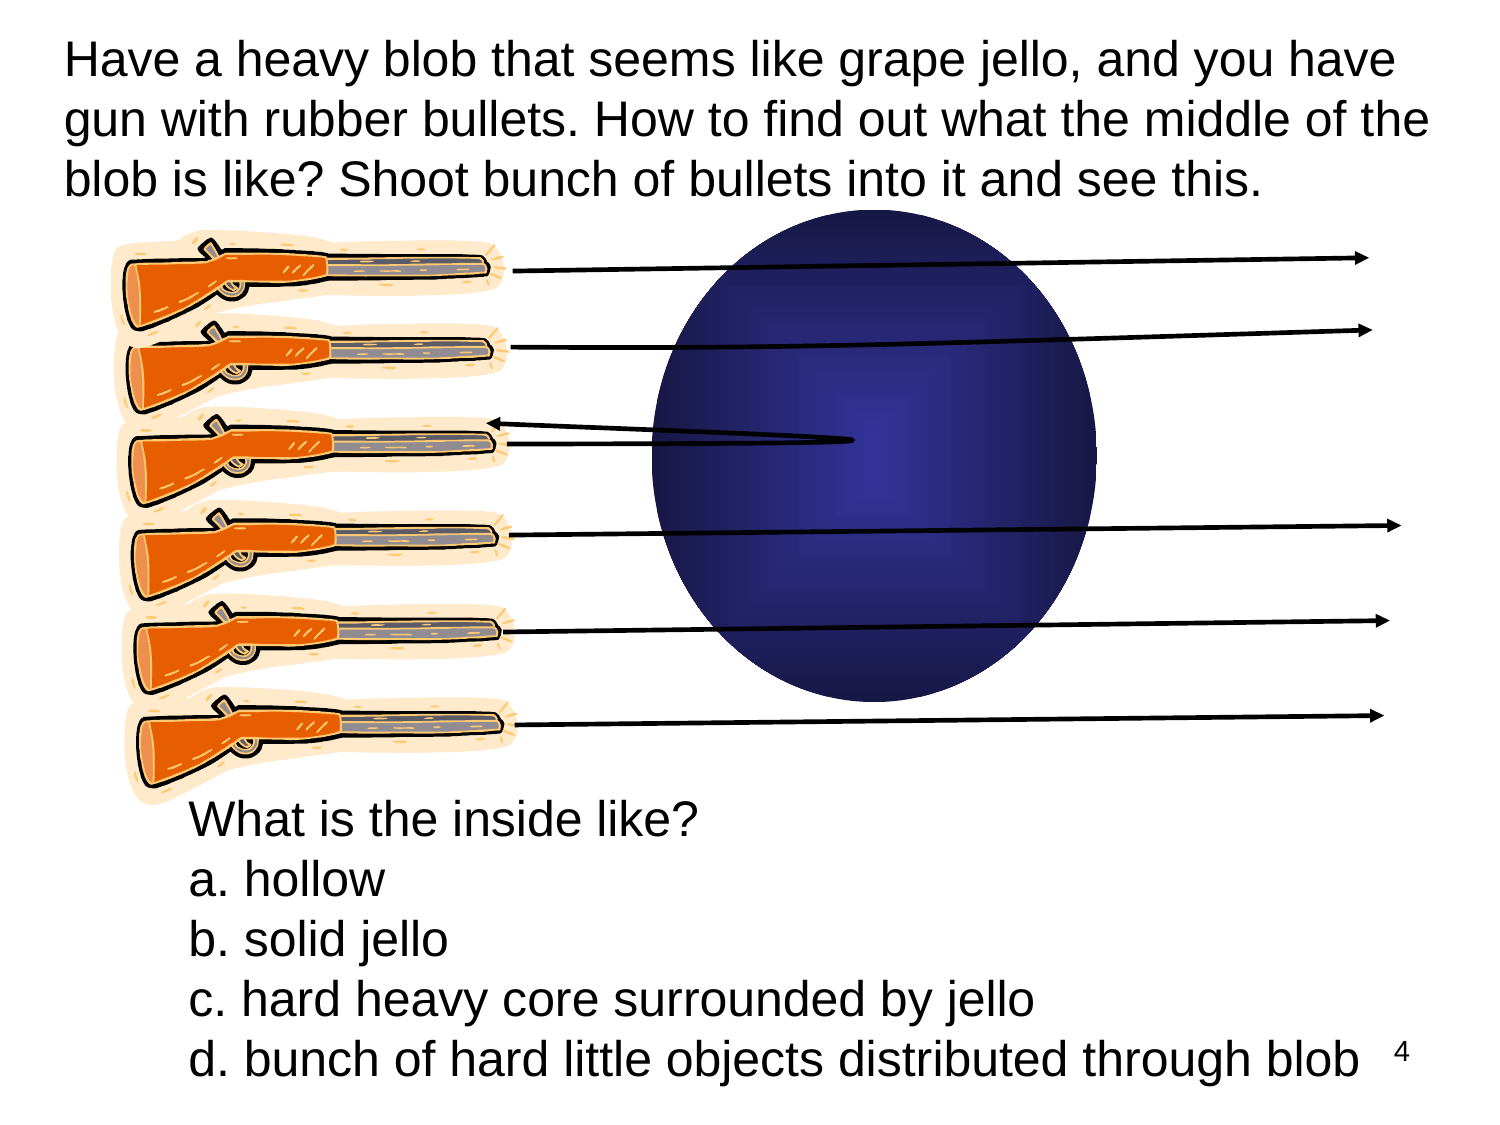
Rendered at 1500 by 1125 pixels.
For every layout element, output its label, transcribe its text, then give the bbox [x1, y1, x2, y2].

text_box Have a heavy blob that seems like grape jello, and you have gun with rubber bullets. How to find out what the middle of the blob is like? Shoot bunch of bullets into it and see this. [48, 18, 1462, 214]
text_box [519, 324, 1373, 348]
text_box What is the inside like? a. hollow b. solid jello c. hard heavy core surrounded by jello d. bunch of hard little objects distributed through blob [173, 779, 1377, 1095]
text_box [530, 709, 1385, 725]
text_box [516, 251, 1369, 272]
text_box [523, 519, 1402, 536]
text_box [651, 340, 1097, 533]
text_box [731, 214, 1013, 267]
text_box [663, 529, 1087, 629]
text_box [522, 424, 853, 445]
text_box [716, 626, 1036, 703]
text_box [676, 264, 1069, 343]
picture [108, 225, 525, 810]
slide_number 4 [1074, 1024, 1426, 1103]
text_box [527, 614, 1390, 632]
